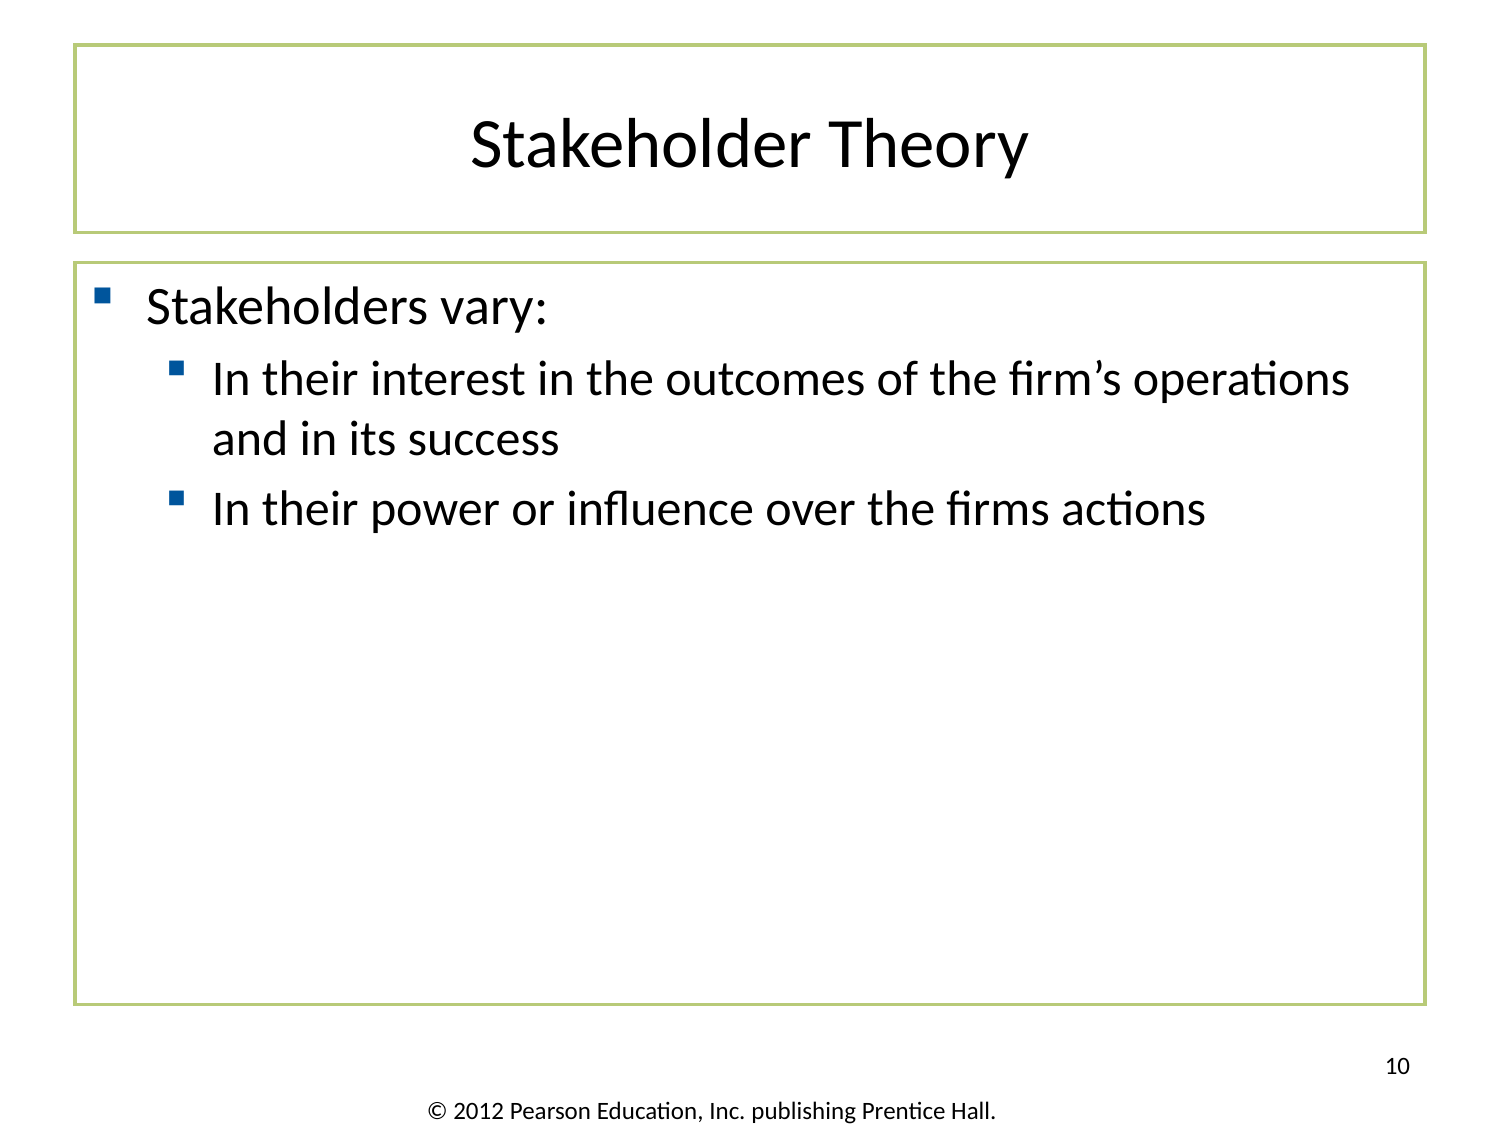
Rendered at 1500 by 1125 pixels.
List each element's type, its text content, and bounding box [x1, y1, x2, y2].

slide_number 10 [1074, 1042, 1425, 1103]
title Stakeholder Theory [73, 43, 1427, 234]
list Stakeholders vary: In their interest in the outcomes of the firm’s operations and in its success In their power or influence over the firms actions [73, 261, 1427, 1006]
